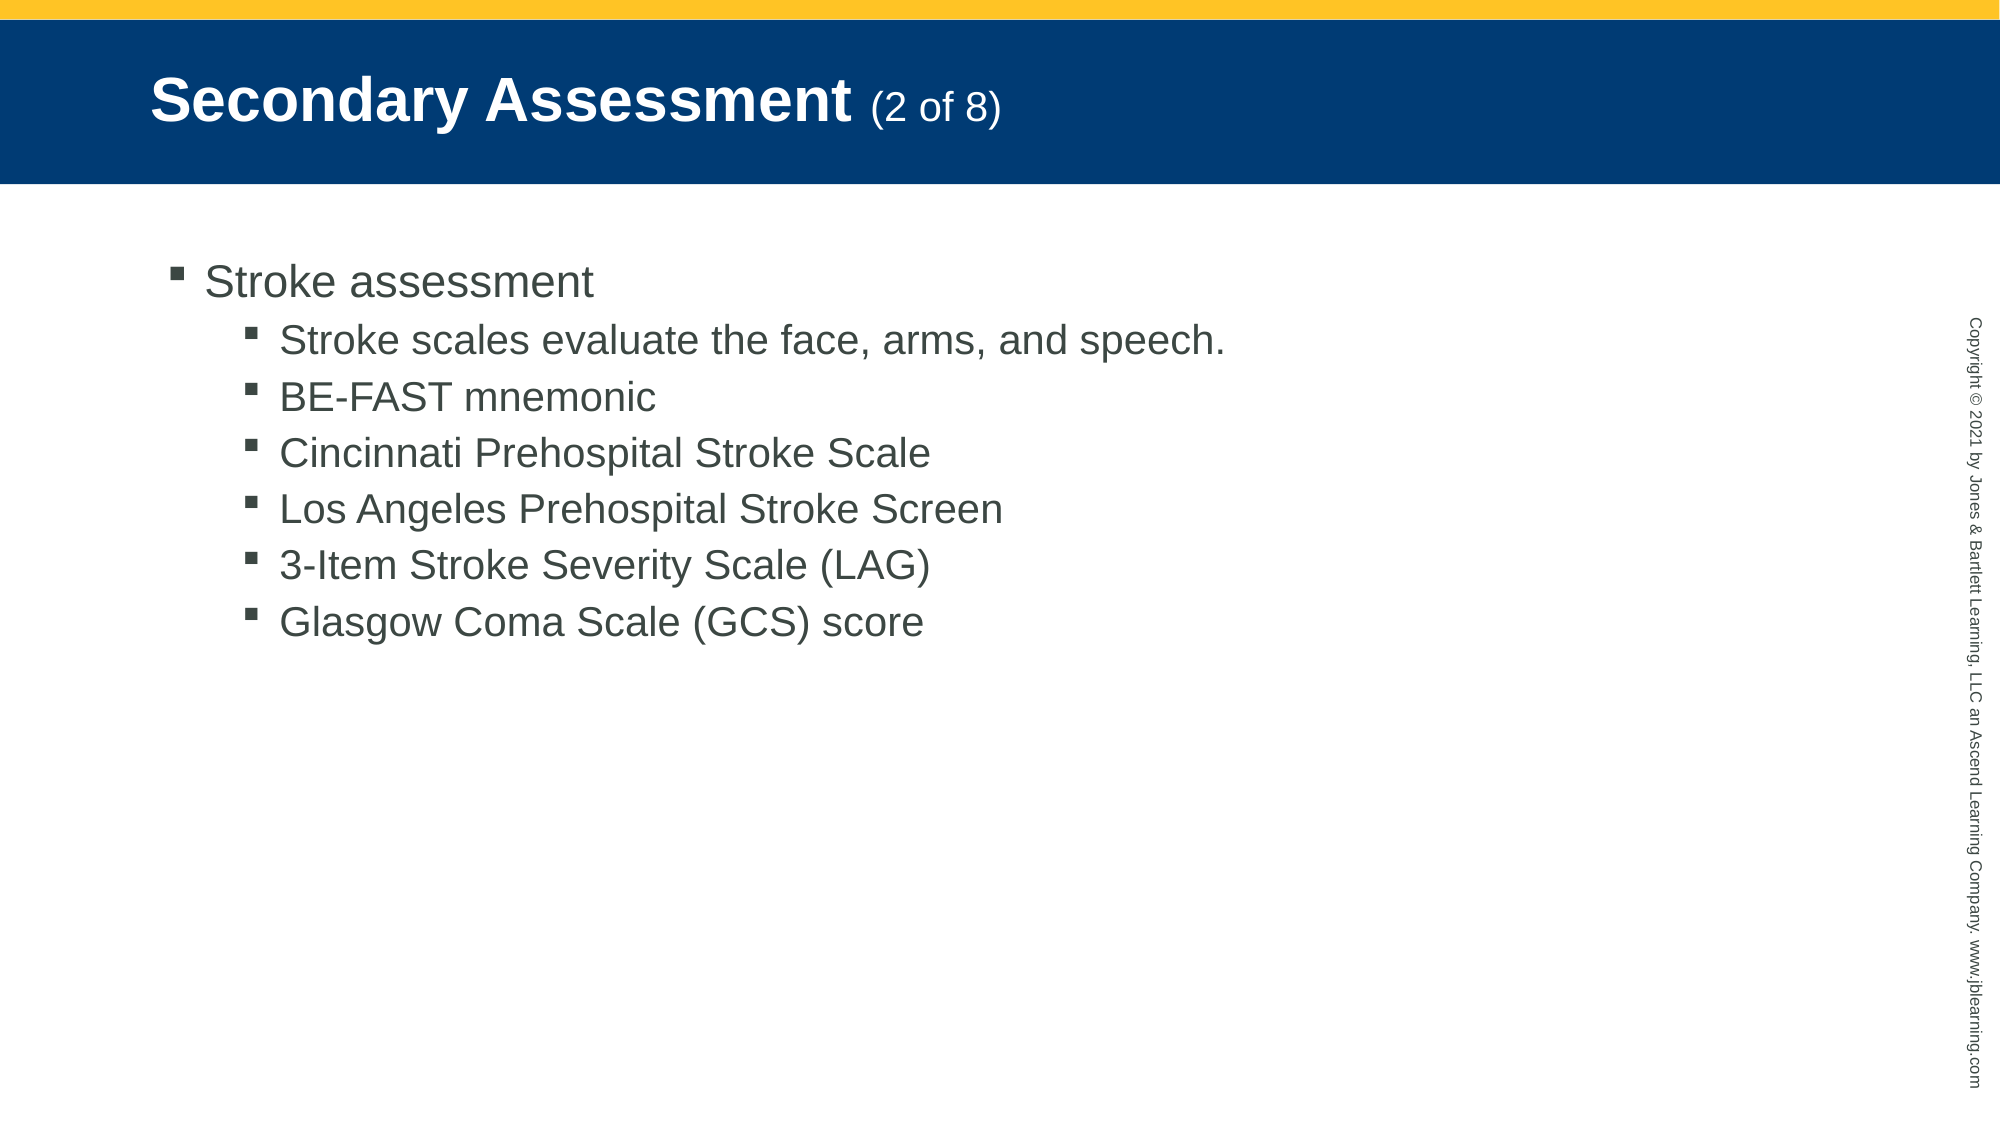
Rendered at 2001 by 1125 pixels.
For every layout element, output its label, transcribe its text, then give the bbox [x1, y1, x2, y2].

list Stroke assessment Stroke scales evaluate the face, arms, and speech. BE-FAST mnemonic Cincinnati Prehospital Stroke Scale Los Angeles Prehospital Stroke Screen 3-Item Stroke Severity Scale (LAG) Glasgow Coma Scale (GCS) score [151, 244, 1840, 1016]
title Secondary Assessment (2 of 8) [0, 19, 2000, 185]
